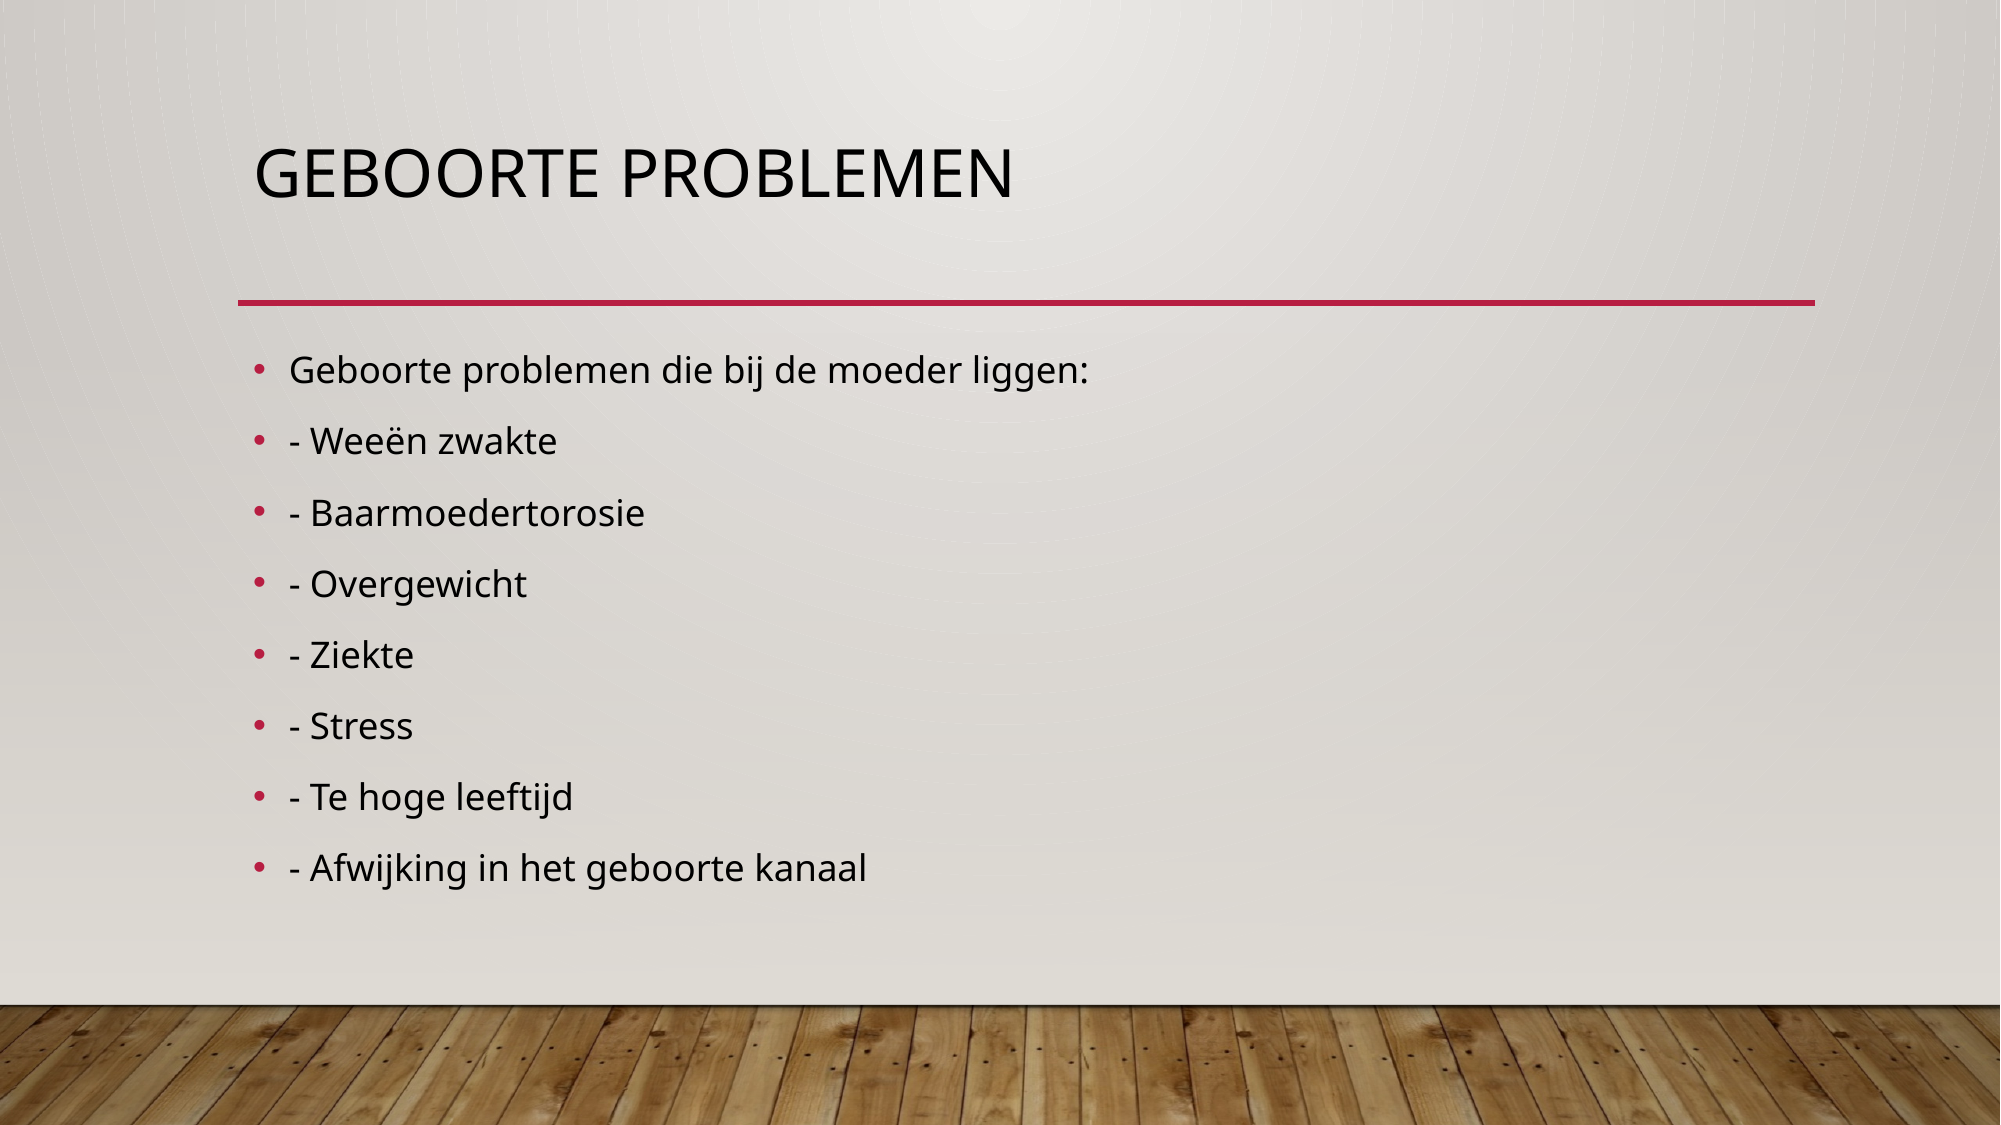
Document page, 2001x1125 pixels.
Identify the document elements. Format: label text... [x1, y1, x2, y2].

list Geboorte problemen die bij de moeder liggen: - Weeën zwakte - Baarmoedertorosie - Overgewicht - Ziekte - Stress - Te hoge leeftijd - Afwijking in het geboorte kanaal [238, 330, 1814, 897]
title Geboorte problemen [238, 131, 1814, 305]
picture [0, 1005, 2000, 1125]
